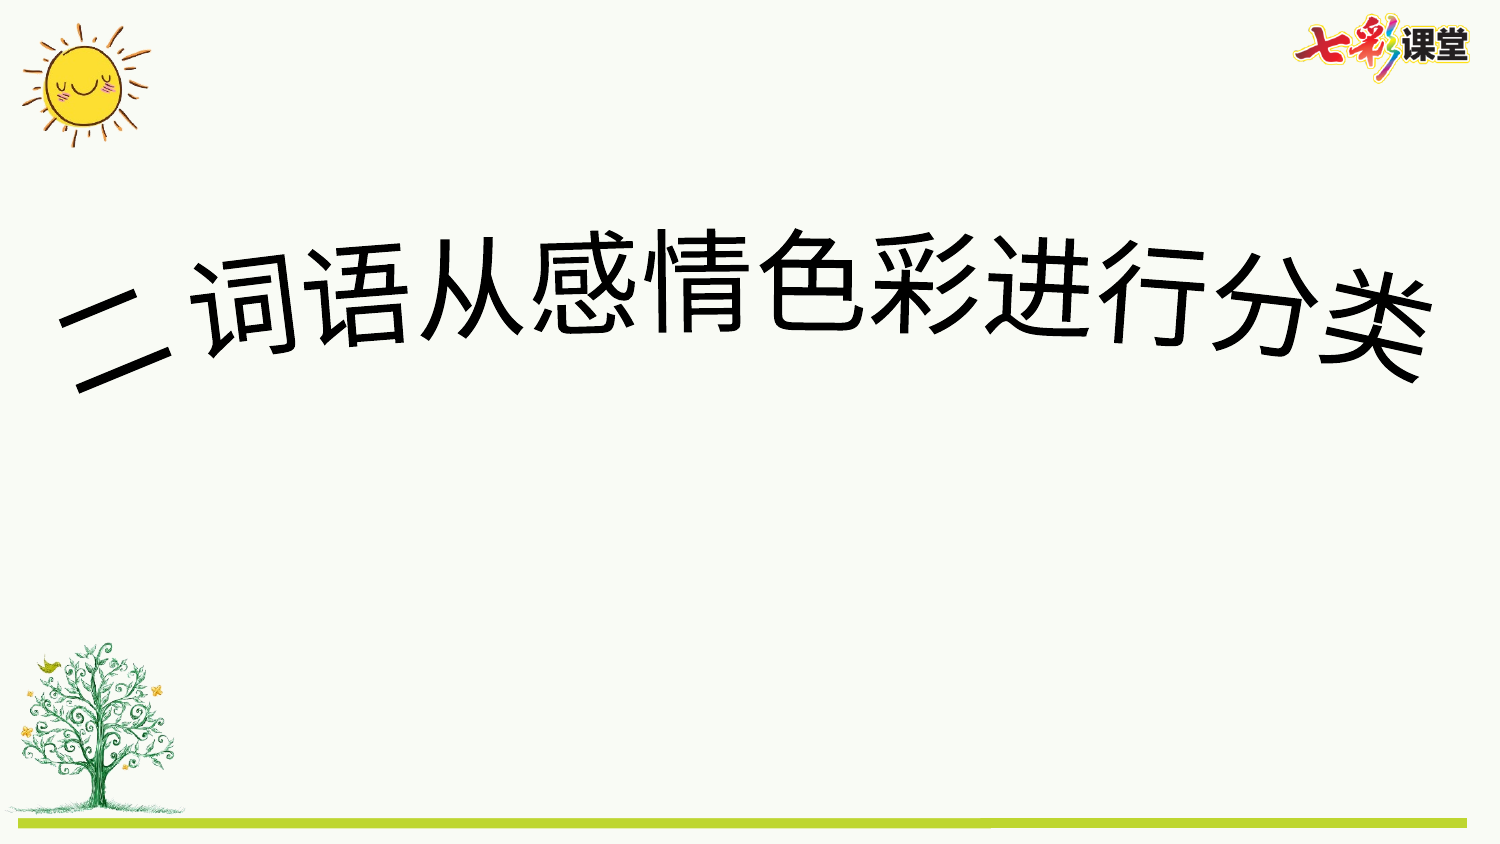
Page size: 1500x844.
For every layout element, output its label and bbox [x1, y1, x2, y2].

picture [1291, 9, 1472, 87]
picture [0, 0, 173, 172]
picture [0, 608, 1467, 844]
